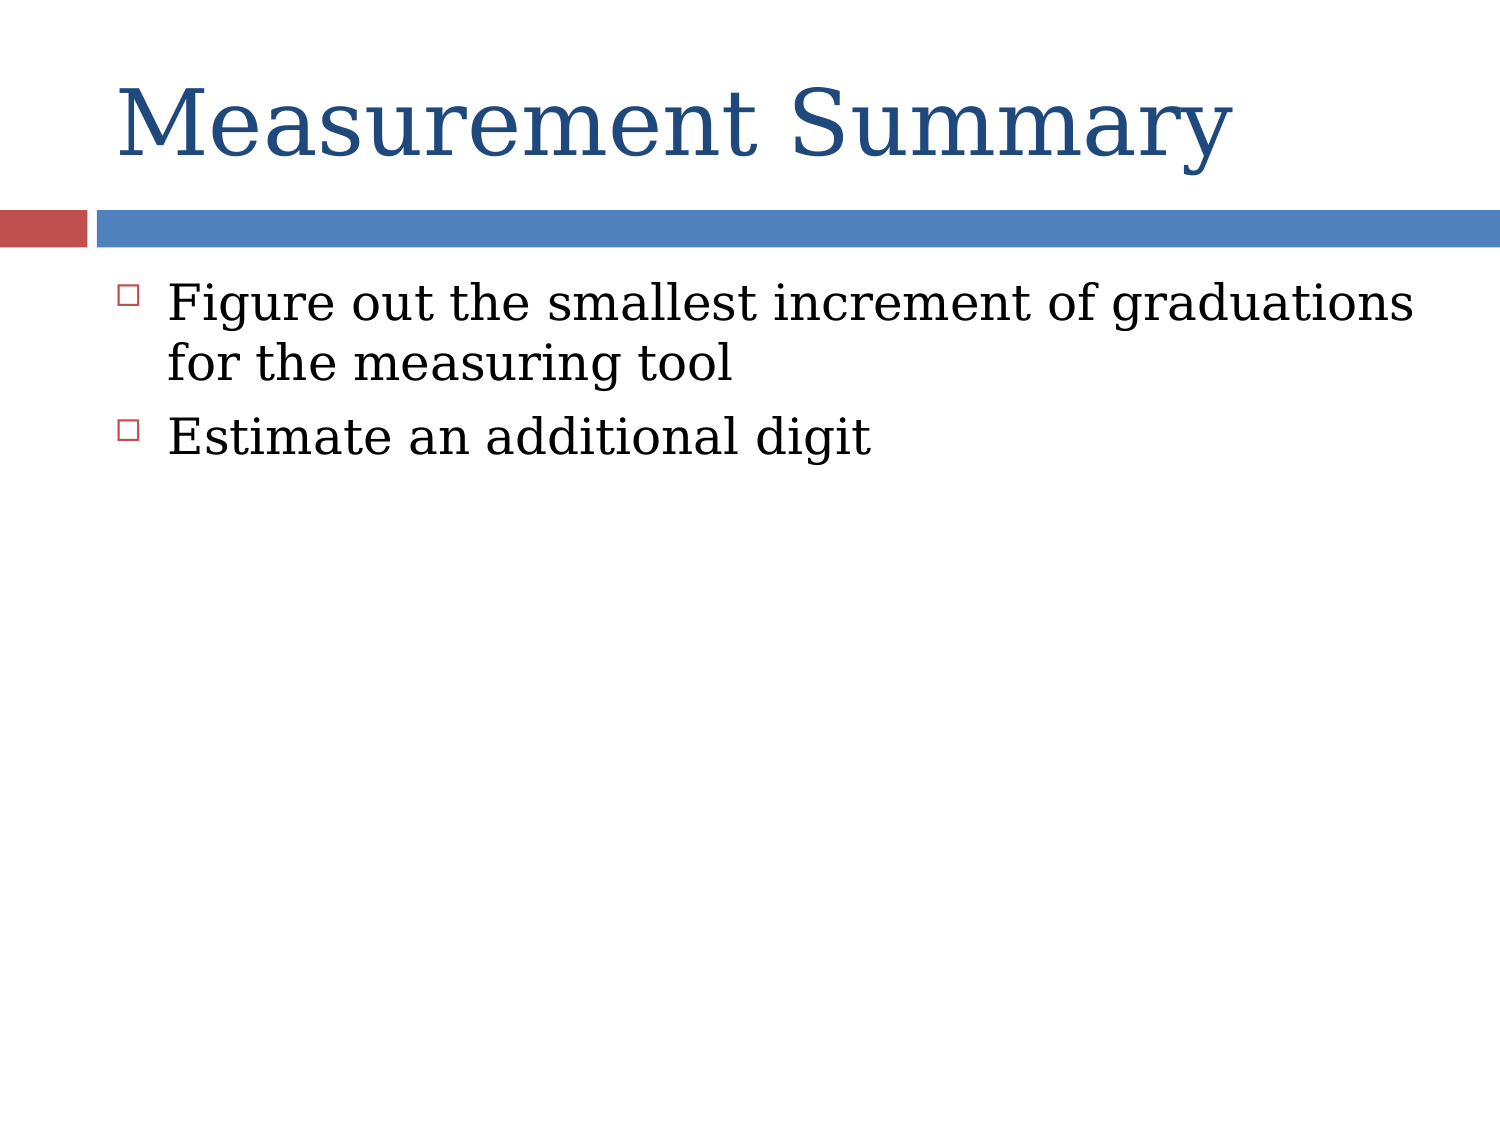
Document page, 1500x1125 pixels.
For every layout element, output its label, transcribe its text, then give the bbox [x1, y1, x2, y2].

title Measurement Summary [100, 37, 1438, 200]
list Figure out the smallest increment of graduations for the measuring tool Estimate an additional digit [100, 262, 1438, 1000]
